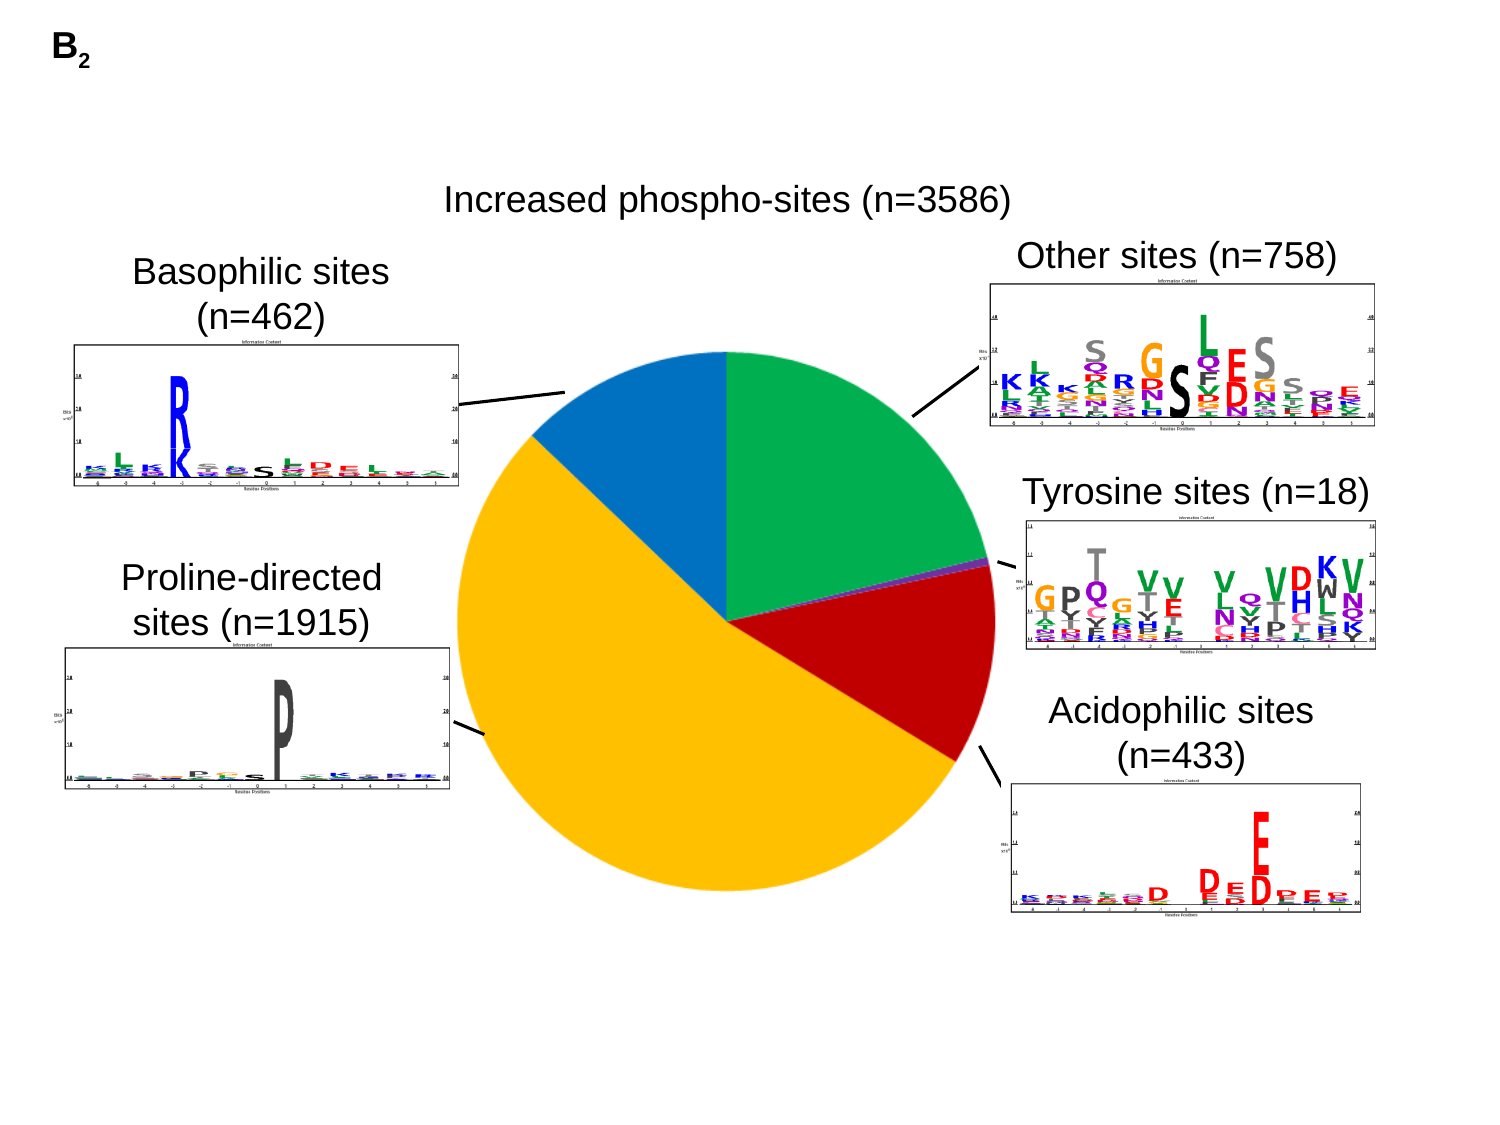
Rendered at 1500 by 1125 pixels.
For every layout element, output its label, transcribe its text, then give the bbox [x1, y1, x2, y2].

picture [53, 278, 1377, 918]
text_box Tyrosine sites (n=18) [1046, 460, 1399, 520]
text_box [464, 392, 566, 408]
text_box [454, 721, 485, 735]
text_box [912, 352, 974, 417]
text_box Proline-directed sites (n=1915) [79, 545, 419, 640]
text_box Basophilic sites (n=462) [84, 239, 438, 337]
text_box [979, 745, 1010, 801]
text_box Acidophilic sites (n=433) [1046, 678, 1348, 777]
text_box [997, 561, 1011, 585]
text_box B2 [36, 14, 370, 81]
text_box Other sites (n=758) [987, 223, 1367, 277]
text_box Increased phospho-sites (n=3586) [402, 167, 1053, 228]
